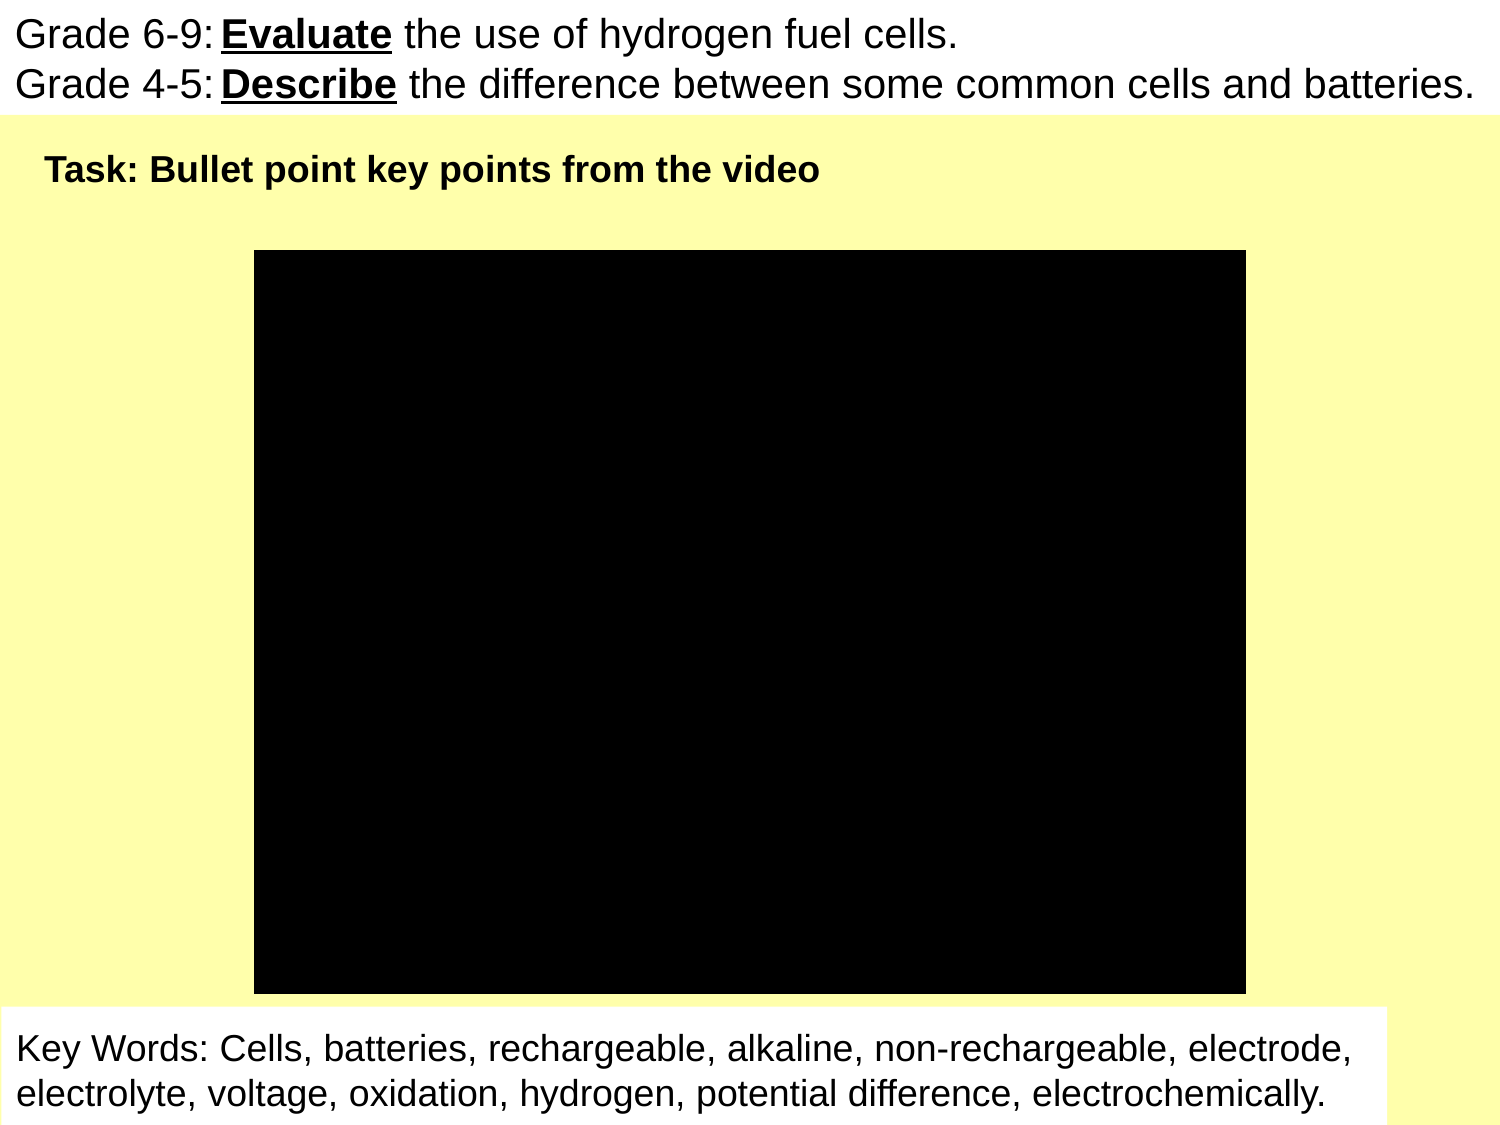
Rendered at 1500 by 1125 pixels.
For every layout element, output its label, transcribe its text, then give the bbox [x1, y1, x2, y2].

text_box Grade 6-9: Evaluate the use of hydrogen fuel cells. Grade 4-5: Describe the difference between some common cells and batteries. [0, 0, 1500, 115]
text_box Key Words: Cells, batteries, rechargeable, alkaline, non-rechargeable, electrode, electrolyte, voltage, oxidation, hydrogen, potential difference, electrochemically. [1, 1006, 1388, 1125]
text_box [253, 249, 1247, 995]
text_box Task: Bullet point key points from the video [29, 137, 869, 197]
